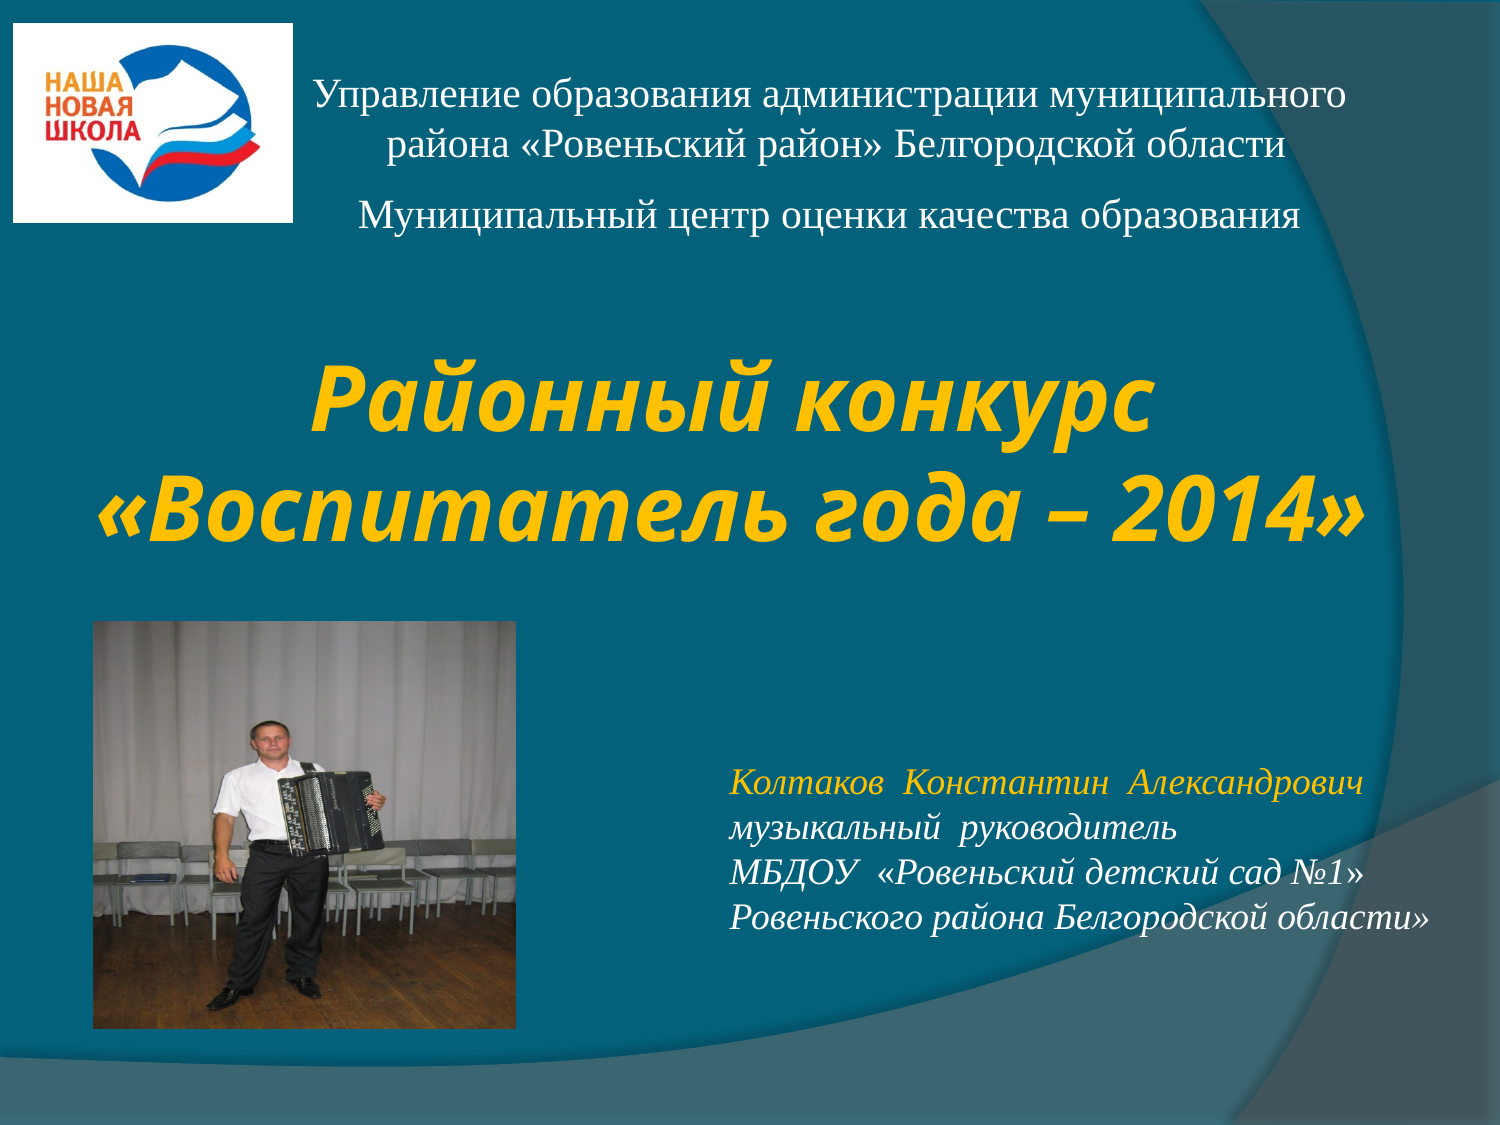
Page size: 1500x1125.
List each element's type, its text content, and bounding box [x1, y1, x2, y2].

list Управление образования администрации муниципального района «Ровеньский район» Белгородской области Муниципальный центр оценки качества образования Районный конкурс «Воспитатель года – 2014» [70, 58, 1413, 1090]
picture [14, 24, 292, 222]
picture [94, 622, 515, 1028]
text_box Колтаков Константин Александрович музыкальный руководитель МБДОУ «Ровеньский детский сад №1» Ровеньского района Белгородской области» [714, 749, 1454, 945]
